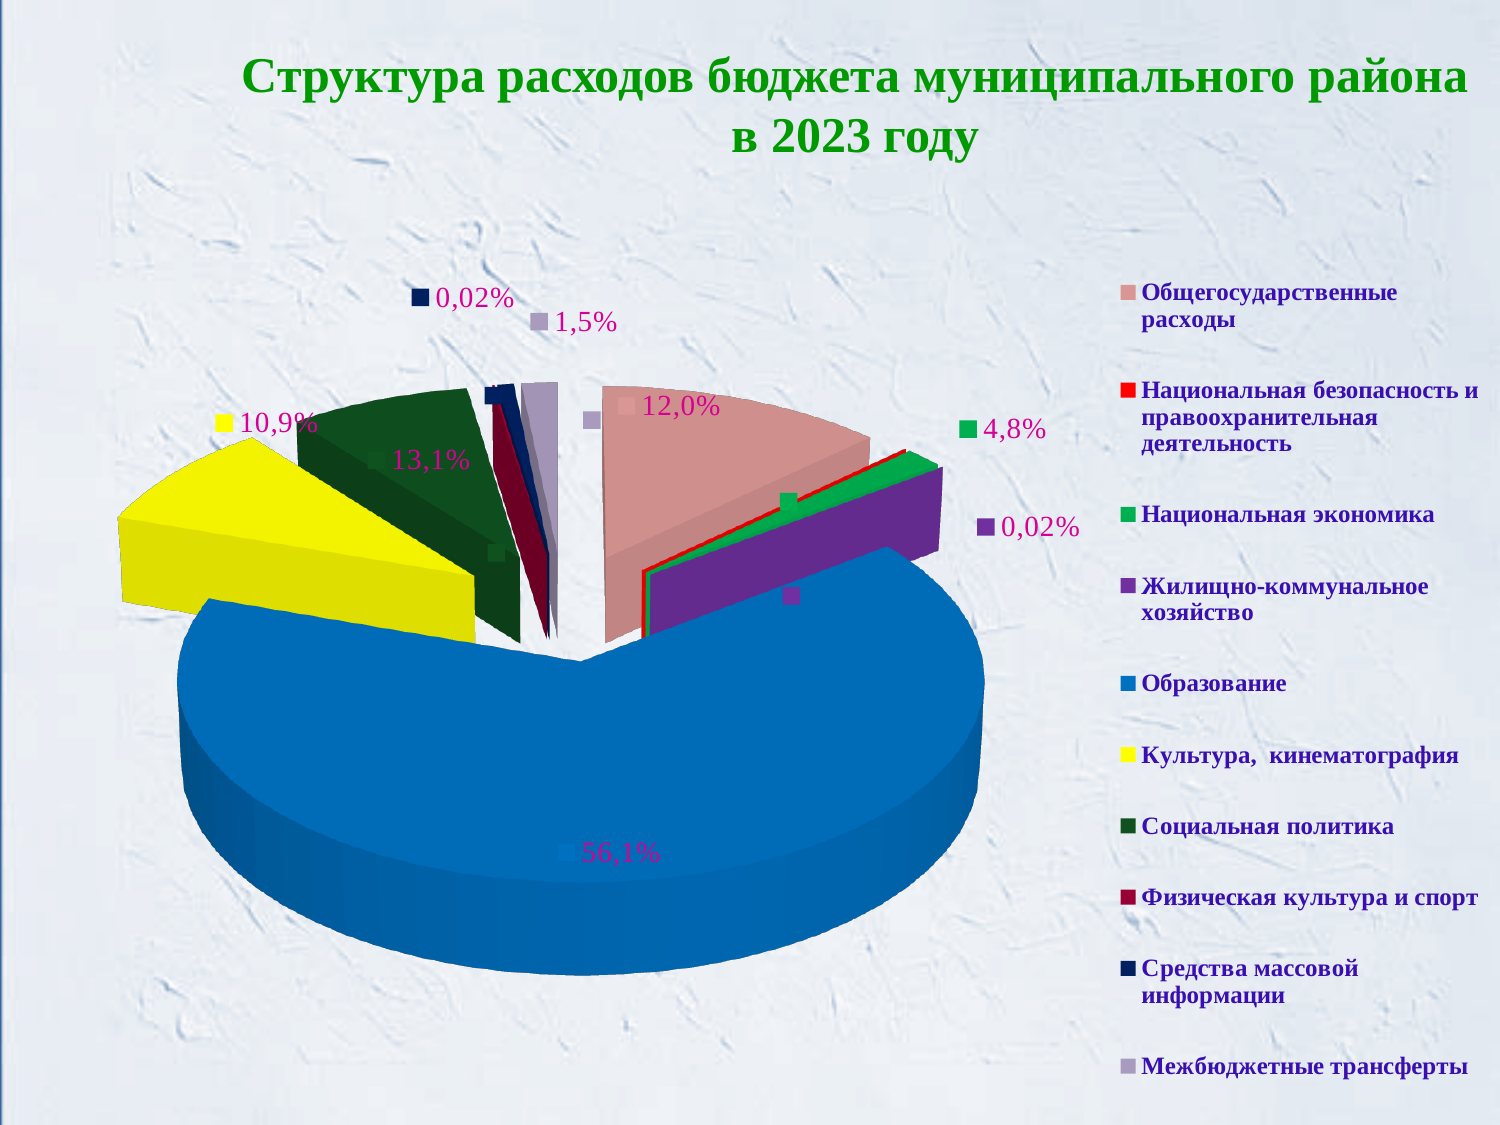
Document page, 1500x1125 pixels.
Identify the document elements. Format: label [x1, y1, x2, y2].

chart [0, 234, 1500, 1125]
picture [0, 0, 1500, 234]
